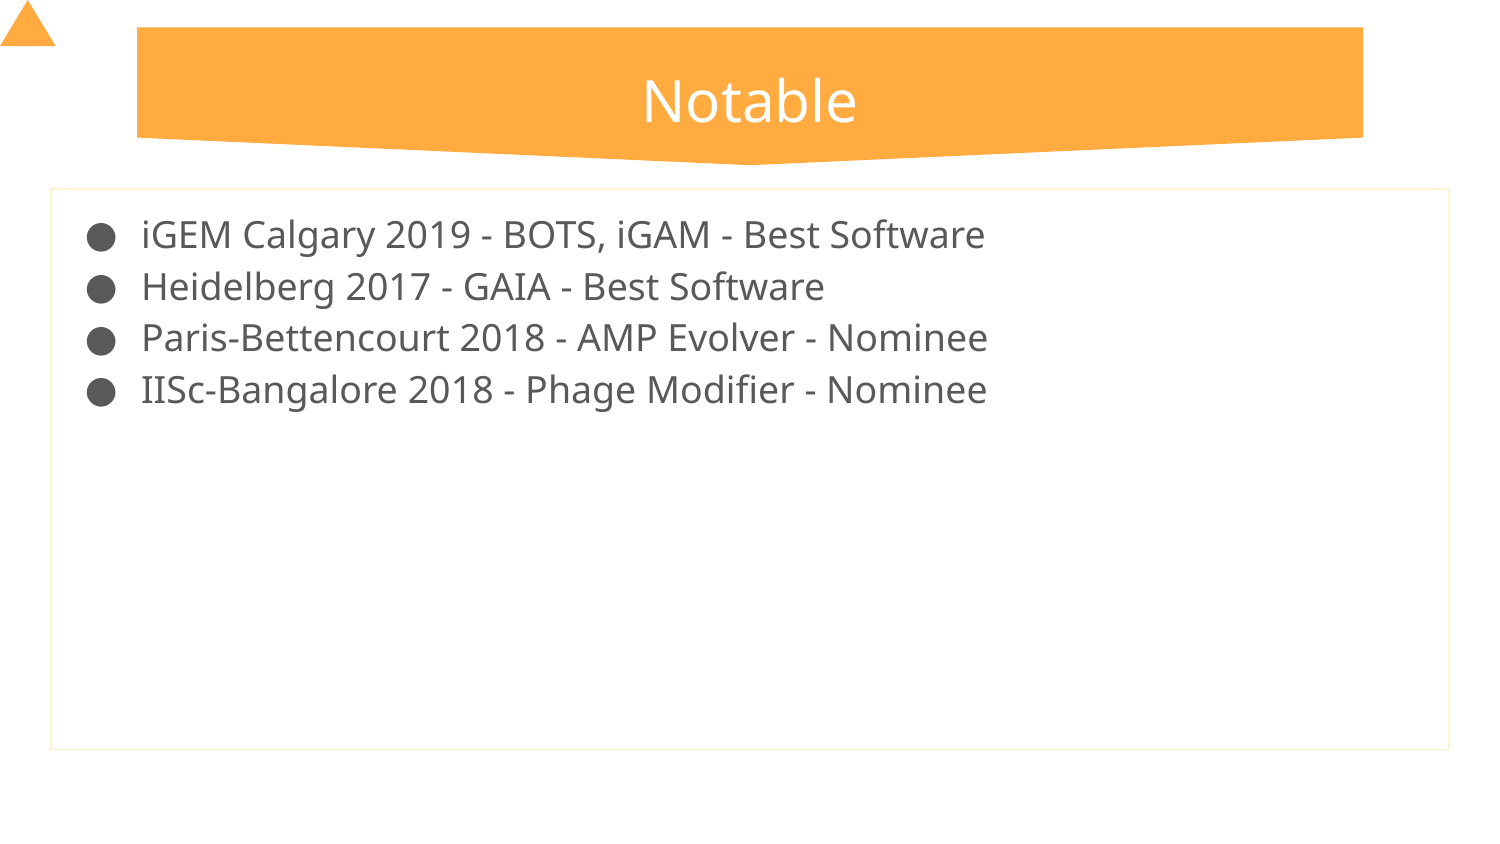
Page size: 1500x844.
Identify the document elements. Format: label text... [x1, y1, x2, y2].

list iGEM Calgary 2019 - BOTS, iGAM - Best Software Heidelberg 2017 - GAIA - Best Software Paris-Bettencourt 2018 - AMP Evolver - Nominee IISc-Bangalore 2018 - Phage Modifier - Nominee [51, 189, 1449, 750]
title Notable [51, 49, 1449, 144]
text_box [279, 144, 1221, 166]
text_box [137, 27, 1363, 49]
text_box [0, 0, 56, 47]
